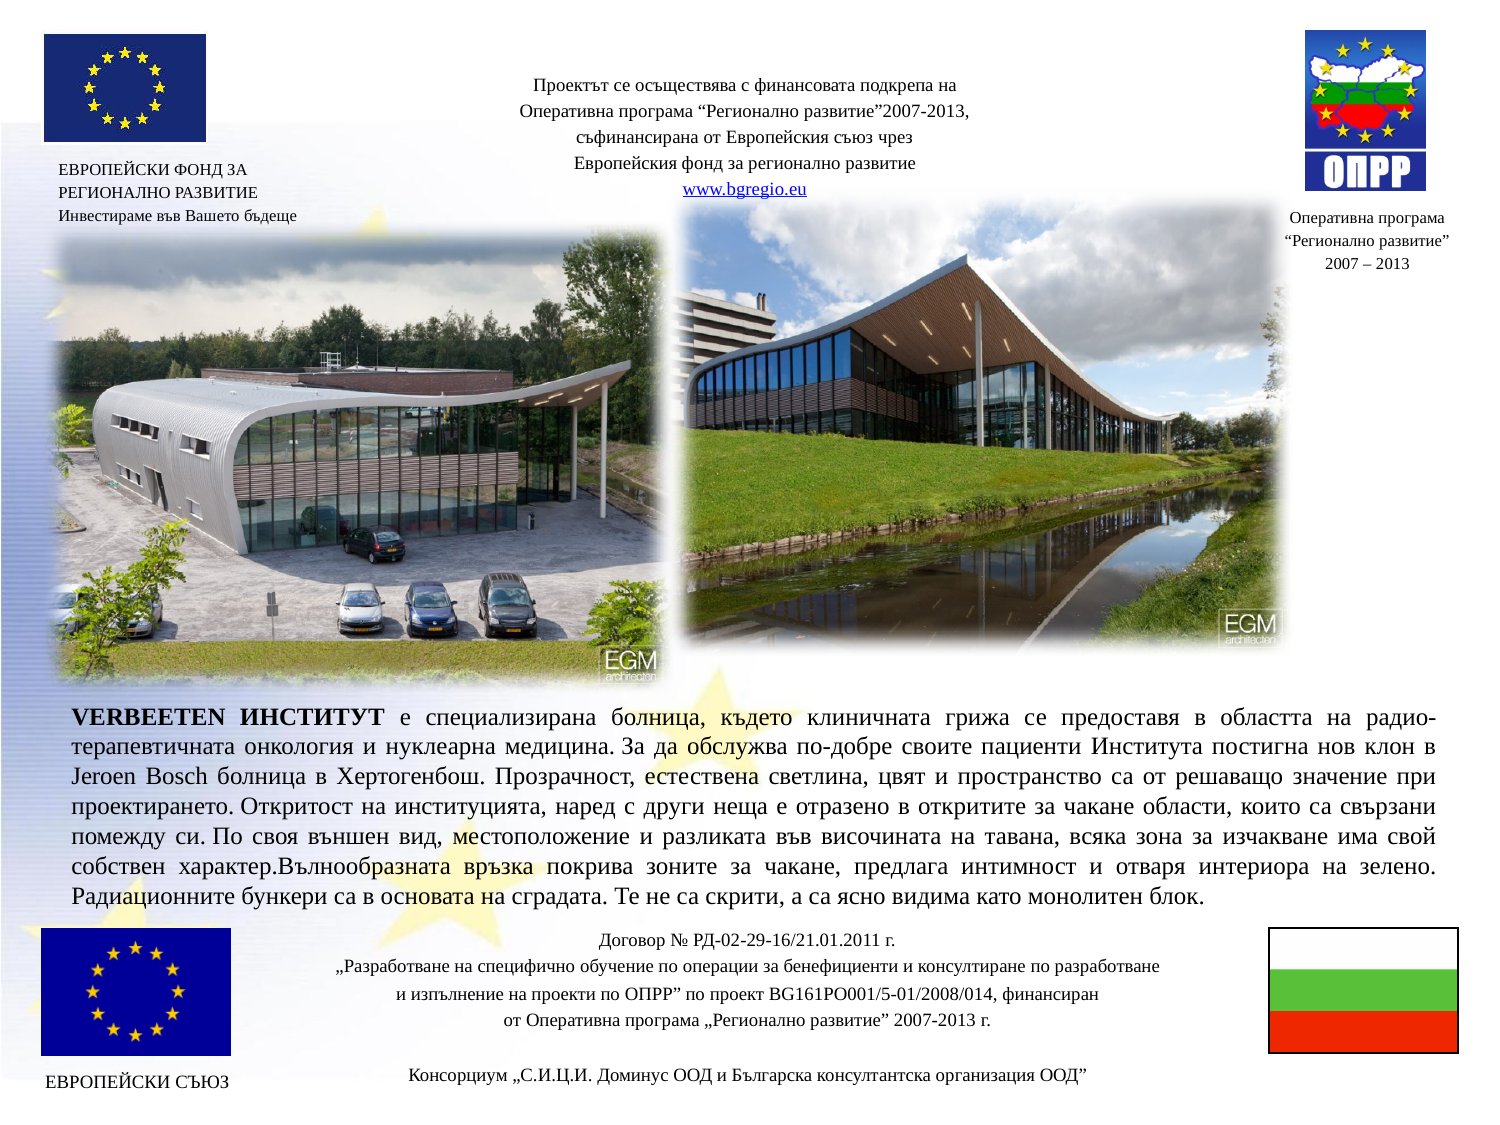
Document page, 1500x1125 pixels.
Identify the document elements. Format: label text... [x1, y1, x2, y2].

picture [1270, 929, 1457, 1052]
picture [0, 0, 1500, 1125]
list VERBEETEN ИНСТИТУТ е специализирана болница, където клиничната грижа се предоставя в областта на радио-терапевтичната онкология и нуклеарна медицина. За да обслужва по-добре своите пациенти Института постигна нов клон в Jeroen Bosch болница в Хертогенбош. Прозрачност, естествена светлина, цвят и пространство са от решаващо значение при проектирането. Откритост на институцията, наред с други неща е отразено в откритите за чакане области, които са свързани помежду си. По своя външен вид, местоположение и разликата във височината на тавана, всяка зона за изчакване има свой собствен характер.Вълнообразната връзка покрива зоните за чакане, предлага интимност и отваря интериора на зелено. Радиационните бункери са в основата на сградата. Те не са скрити, а са ясно видима като монолитен блок. [0, 692, 1454, 939]
